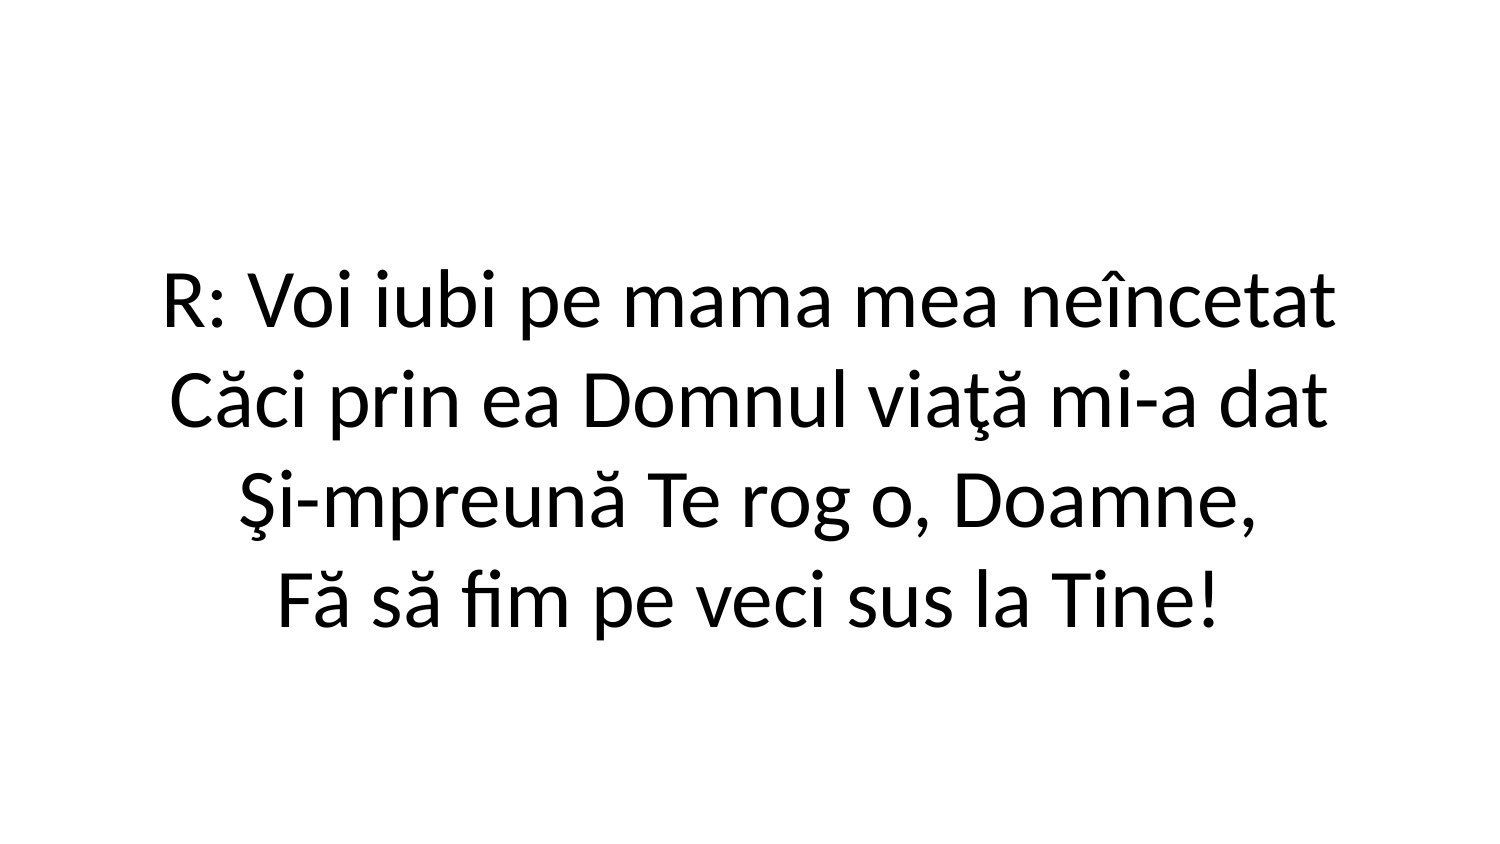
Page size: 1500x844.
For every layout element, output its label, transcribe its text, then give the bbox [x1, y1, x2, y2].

text_box R: Voi iubi pe mama mea neîncetat Căci prin ea Domnul viaţă mi-a dat Şi-mpreună Te rog o, Doamne, Fă să fim pe veci sus la Tine! [146, 192, 1353, 652]
